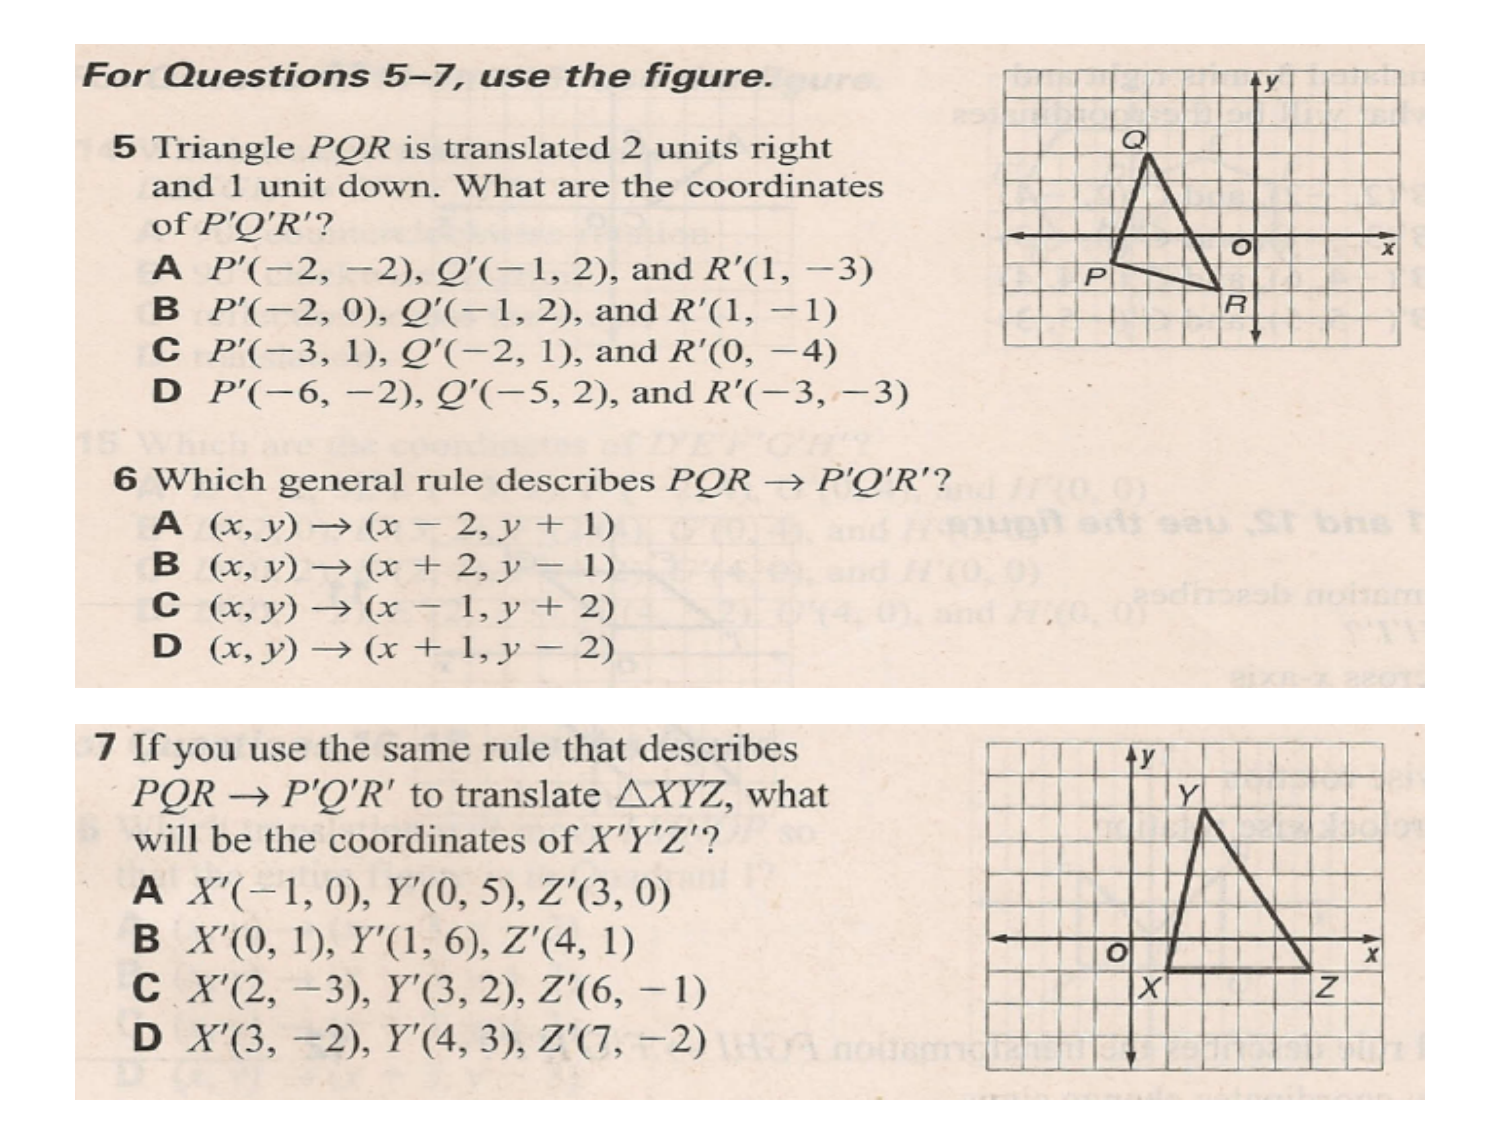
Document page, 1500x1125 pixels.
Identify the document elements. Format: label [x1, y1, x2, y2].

list [74, 724, 1426, 1101]
title [74, 44, 1426, 688]
